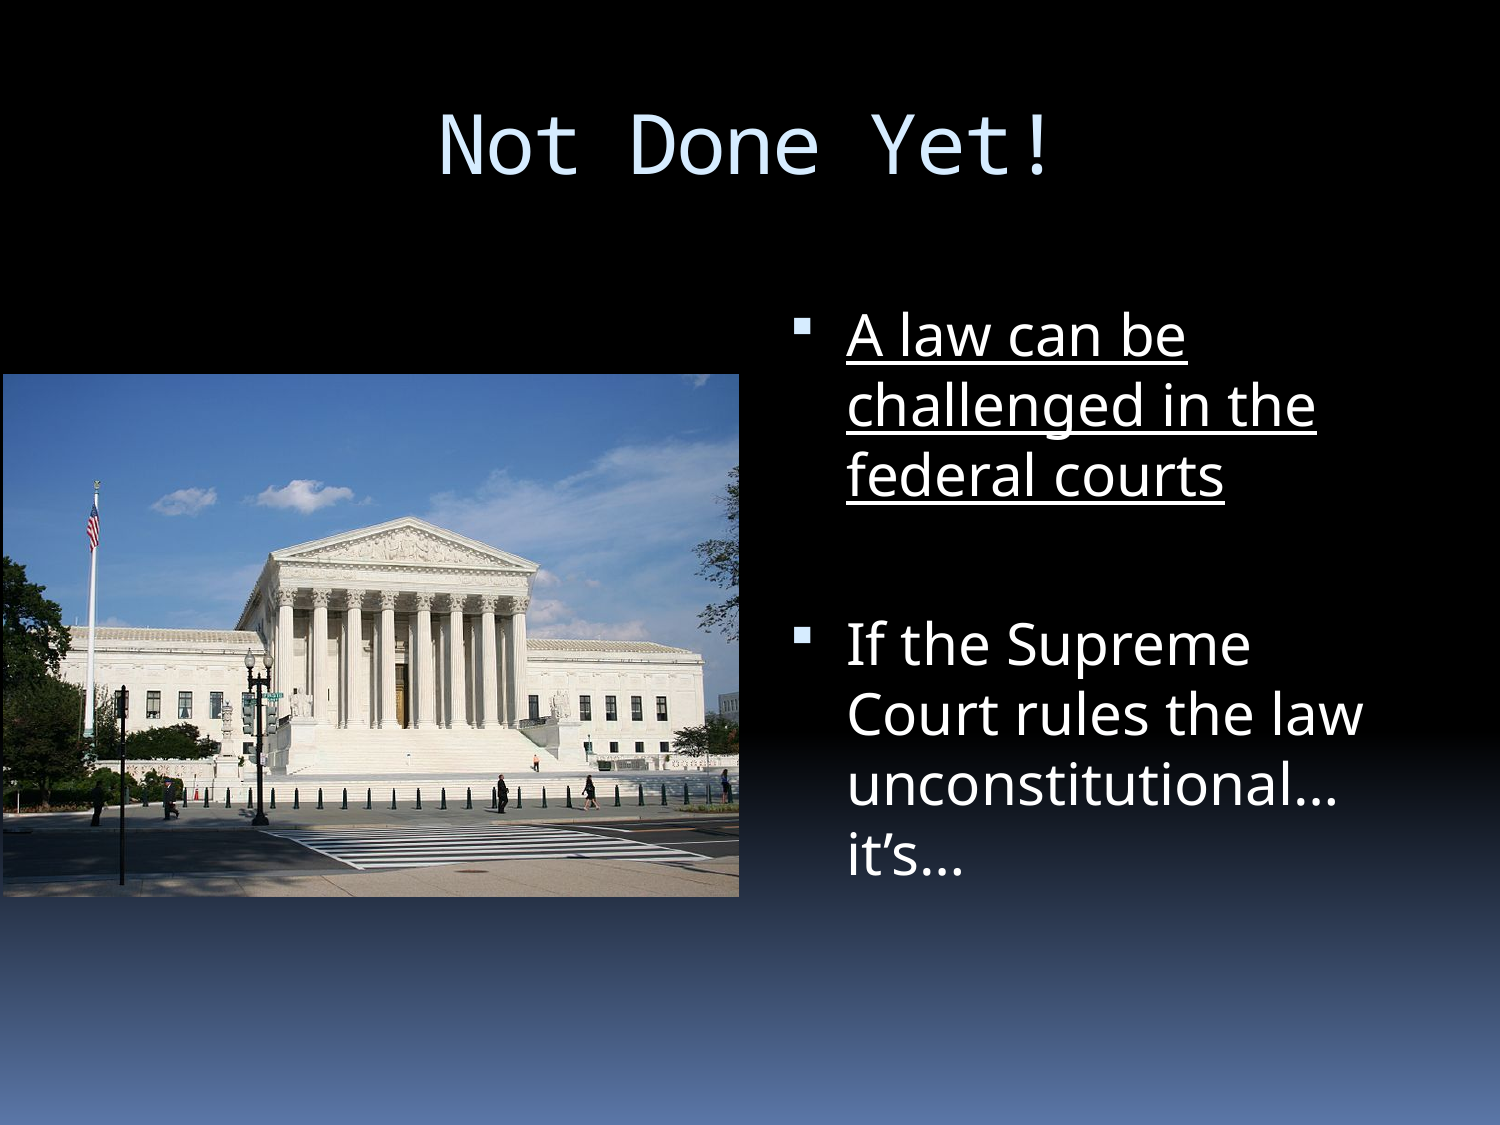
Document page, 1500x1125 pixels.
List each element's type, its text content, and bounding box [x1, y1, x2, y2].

title Not Done Yet! [75, 83, 1425, 234]
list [2, 374, 740, 897]
list A law can be challenged in the federal courts If the Supreme Court rules the law unconstitutional…it’s… [763, 290, 1427, 1033]
